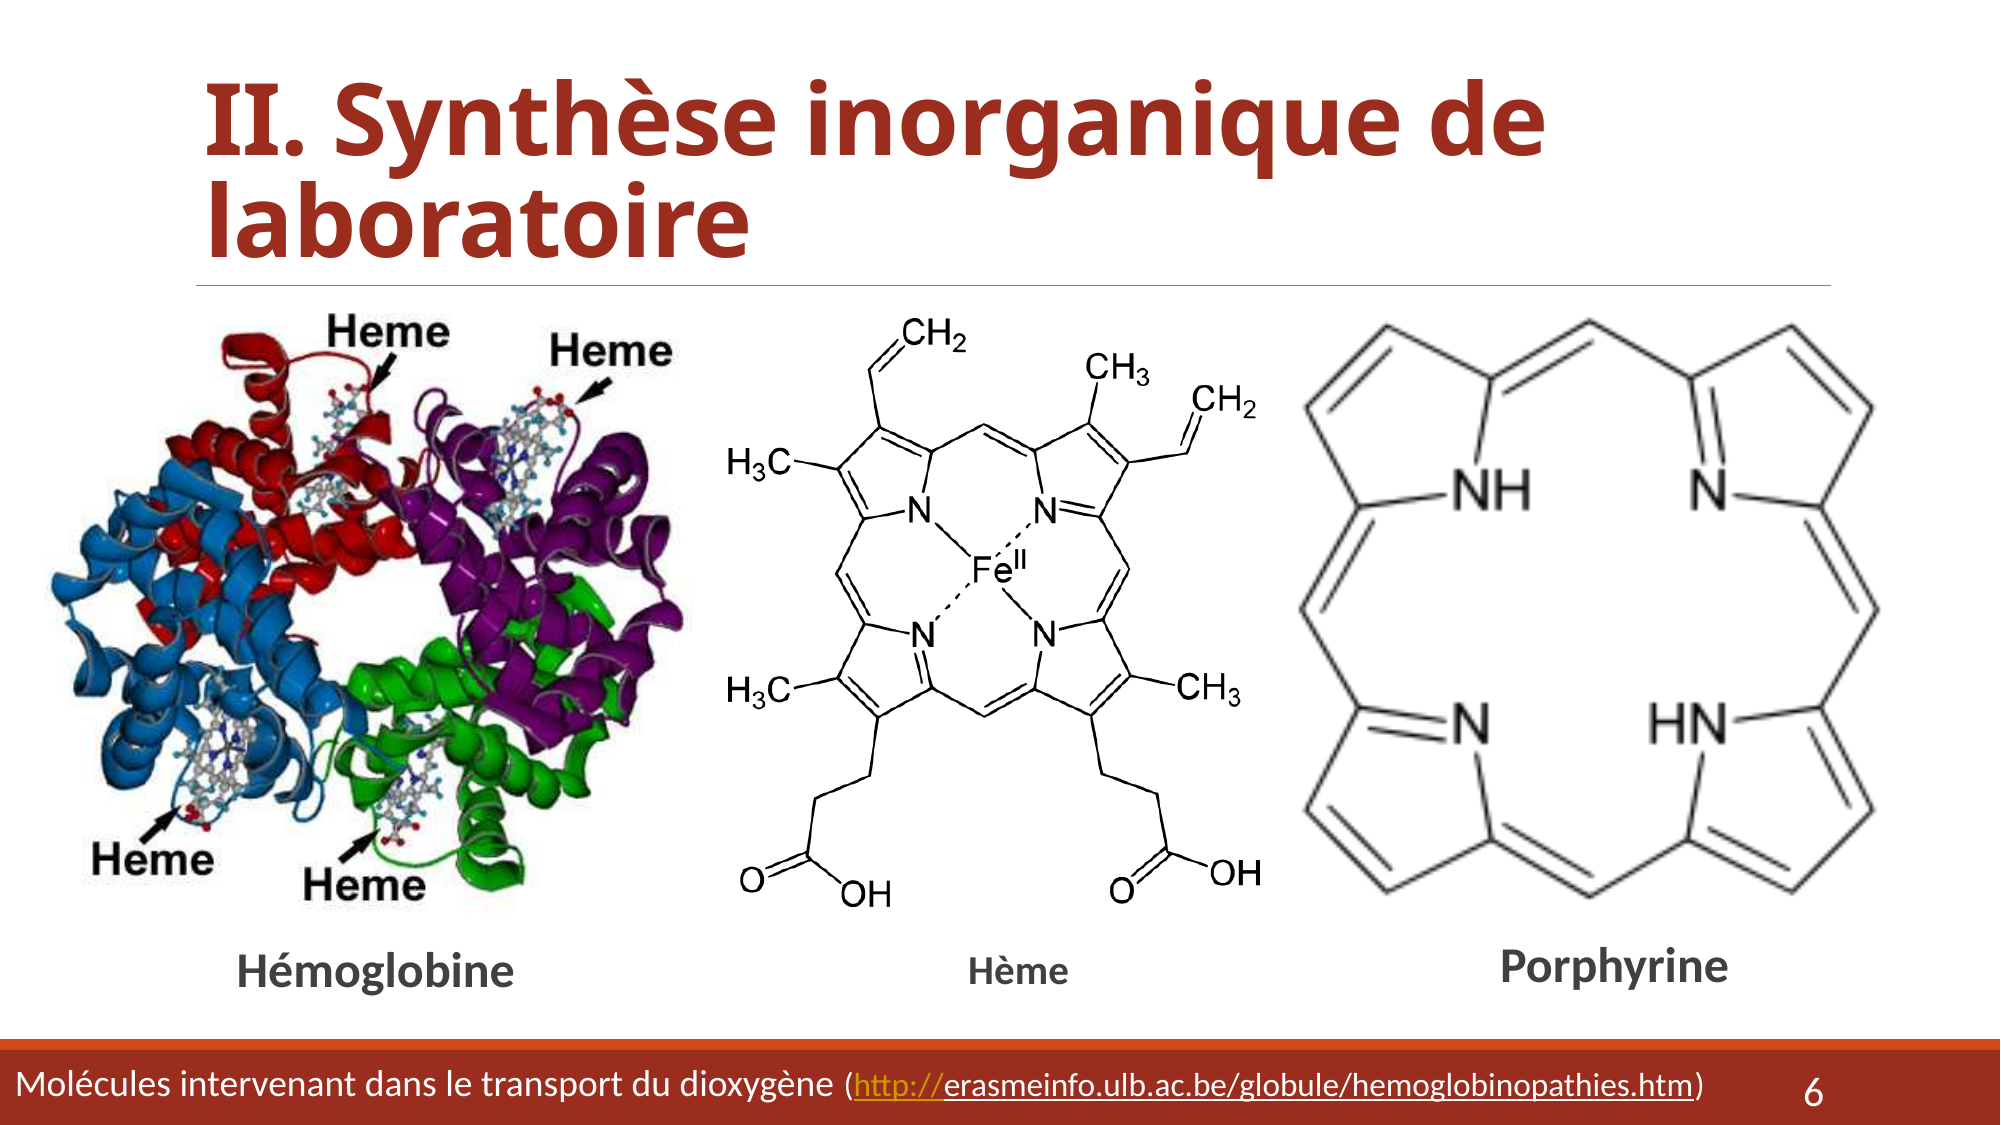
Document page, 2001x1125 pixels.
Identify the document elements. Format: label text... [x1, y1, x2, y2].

text_box II. Synthèse inorganique de laboratoire [189, 47, 1840, 286]
text_box Porphyrine [1497, 931, 1732, 1002]
picture [43, 309, 697, 916]
picture [718, 309, 1268, 916]
picture [1290, 309, 1892, 911]
text_box Molécules intervenant dans le transport du dioxygène (http://erasmeinfo.ulb.ac.be/globule/hemoglobinopathies.htm) [0, 1056, 2000, 1125]
text_box Hème [882, 941, 1146, 1002]
list Hémoglobine [192, 936, 549, 1017]
